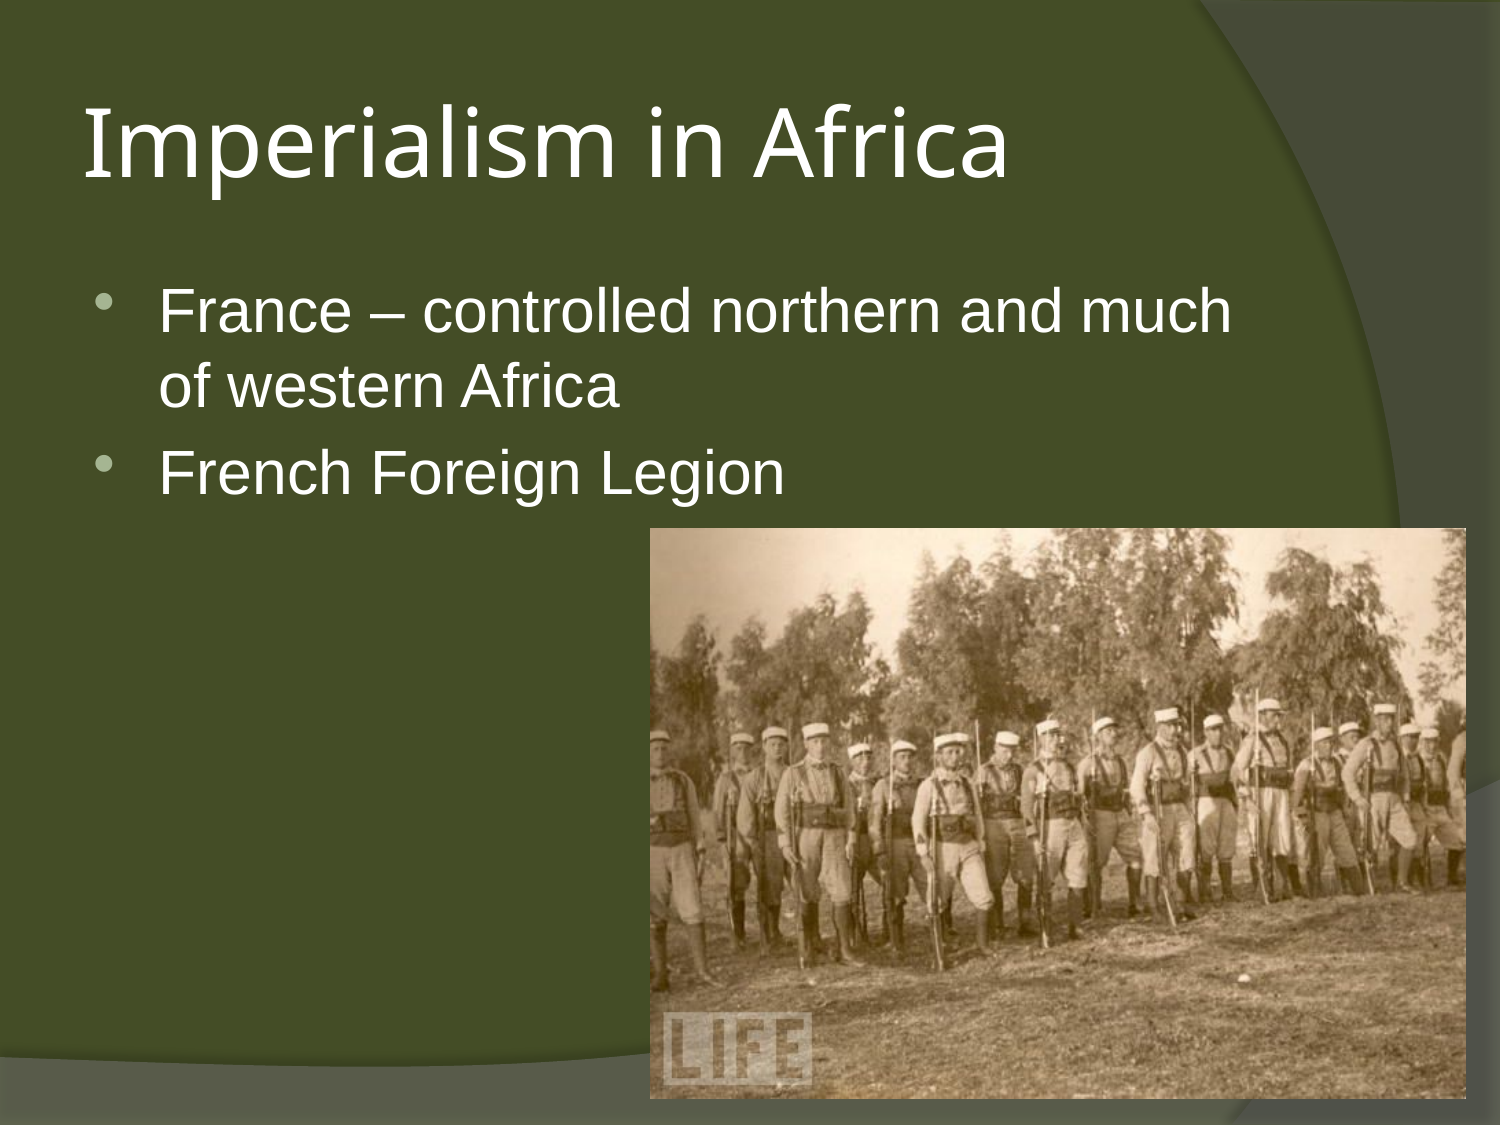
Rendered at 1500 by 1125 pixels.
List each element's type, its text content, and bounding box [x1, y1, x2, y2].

picture [649, 528, 1466, 1099]
list France – controlled northern and much of western Africa French Foreign Legion [75, 262, 1300, 1005]
title Imperialism in Africa [75, 45, 1300, 233]
